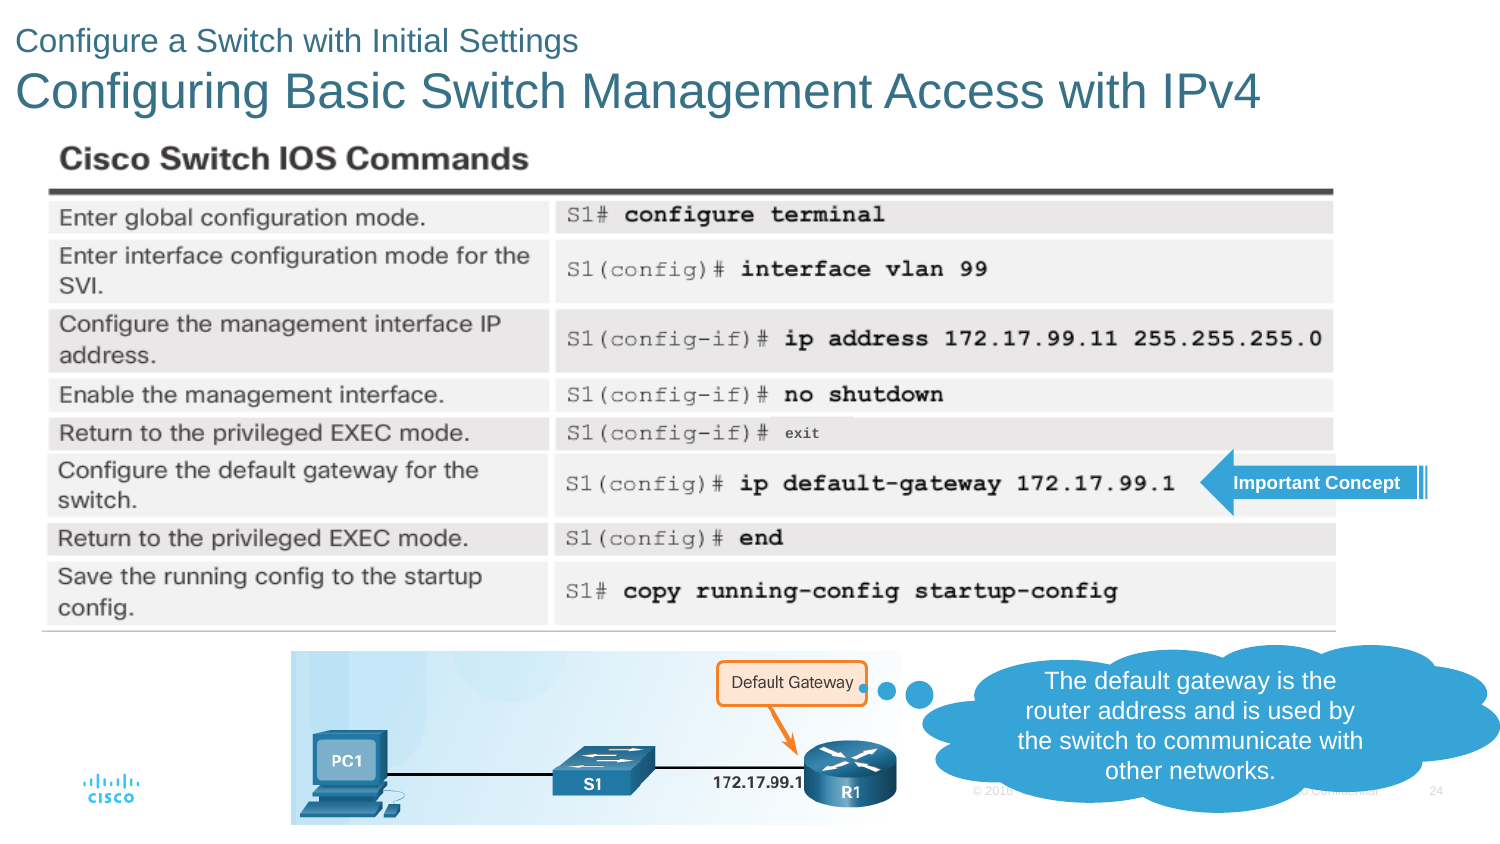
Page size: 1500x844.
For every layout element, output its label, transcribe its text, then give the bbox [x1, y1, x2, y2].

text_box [41, 133, 1337, 632]
text_box Important Concept [1341, 463, 1430, 502]
text_box The default gateway is the router address and is used by the switch to communicate with other networks. [906, 642, 1500, 815]
picture [290, 651, 902, 825]
title Configure a Switch with Initial Settings Configuring Basic Switch Management Access with IPv4 [0, 6, 1500, 131]
